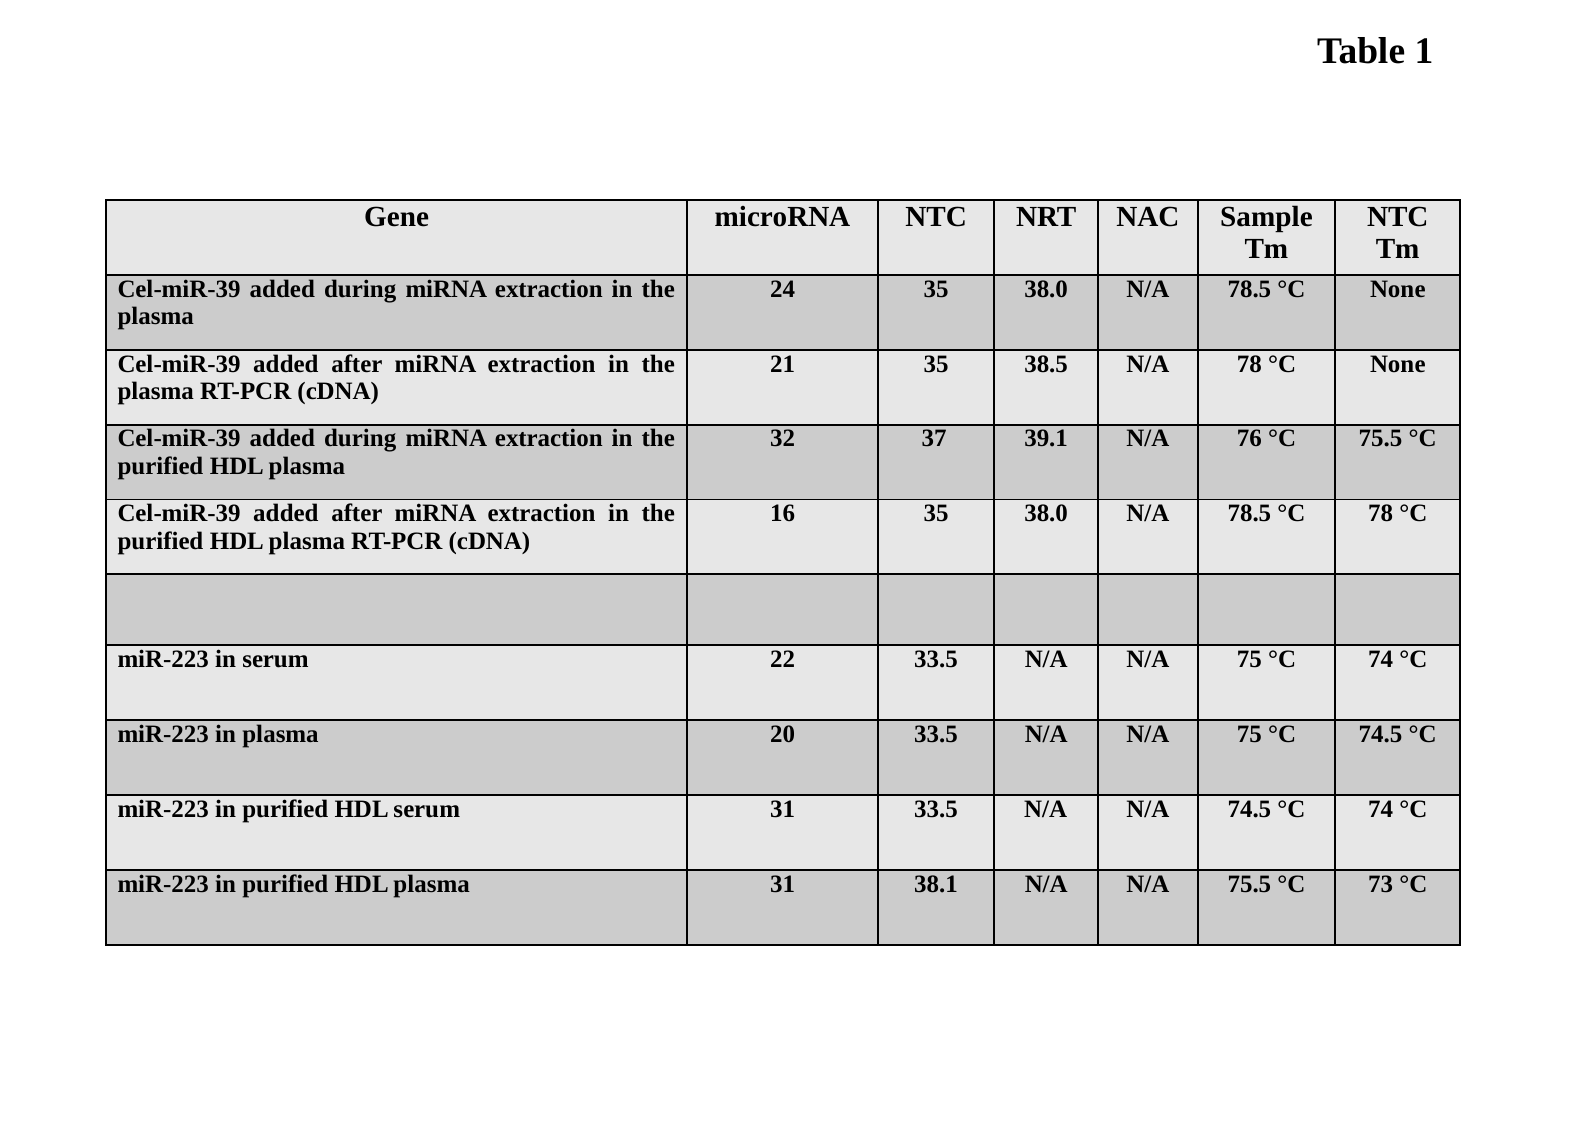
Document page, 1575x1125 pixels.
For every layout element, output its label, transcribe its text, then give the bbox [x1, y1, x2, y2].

table_cell 20 [688, 721, 877, 794]
table_cell 73 °C [1336, 871, 1459, 944]
table_cell 74.5 °C [1336, 721, 1459, 794]
table_cell 24 [688, 276, 877, 349]
table_cell 78.5 °C [1199, 500, 1334, 573]
table_cell [1336, 575, 1459, 644]
table_cell Cel-miR-39 added after miRNA extraction in the plasma RT-PCR (cDNA) [107, 351, 686, 424]
table_cell 37 [879, 426, 993, 499]
table_cell 39.1 [995, 426, 1097, 499]
table_cell 75 °C [1199, 646, 1334, 719]
table_cell [995, 575, 1097, 644]
table_cell N/A [995, 796, 1097, 869]
table_cell 33.5 [879, 721, 993, 794]
table_cell N/A [1099, 426, 1197, 499]
table_header microRNA [688, 201, 877, 274]
table_cell N/A [1099, 276, 1197, 349]
title Table 1 [1279, 0, 1472, 97]
table_cell 74.5 °C [1199, 796, 1334, 869]
table_header Gene [107, 201, 686, 274]
table_cell 75.5 °C [1336, 426, 1459, 499]
table_cell 75 °C [1199, 721, 1334, 794]
table_cell 78.5 °C [1199, 276, 1334, 349]
table_header Sample Tm [1199, 201, 1334, 274]
table_header NTC Tm [1336, 201, 1459, 274]
table_cell [879, 575, 993, 644]
table_cell 38.0 [995, 500, 1097, 573]
table_cell N/A [995, 721, 1097, 794]
table_cell 78 °C [1199, 351, 1334, 424]
table_cell miR-223 in purified HDL plasma [107, 871, 686, 944]
table_cell N/A [1099, 796, 1197, 869]
table_cell [107, 575, 686, 644]
table_cell Cel-miR-39 added after miRNA extraction in the purified HDL plasma RT-PCR (cDNA) [107, 500, 686, 573]
table_cell miR-223 in purified HDL serum [107, 796, 686, 869]
table_header NRT [995, 201, 1097, 274]
table_cell [1199, 575, 1334, 644]
table_cell None [1336, 276, 1459, 349]
table_cell 76 °C [1199, 426, 1334, 499]
table_cell N/A [1099, 646, 1197, 719]
table_cell 31 [688, 871, 877, 944]
table_cell N/A [1099, 500, 1197, 573]
table_cell 32 [688, 426, 877, 499]
table_cell 35 [879, 500, 993, 573]
table_cell 74 °C [1336, 796, 1459, 869]
table_cell None [1336, 351, 1459, 424]
table_cell 33.5 [879, 646, 993, 719]
table_cell 21 [688, 351, 877, 424]
table_cell Cel-miR-39 added during miRNA extraction in the purified HDL plasma [107, 426, 686, 499]
table_cell 38.1 [879, 871, 993, 944]
table_cell 74 °C [1336, 646, 1459, 719]
table_cell 35 [879, 351, 993, 424]
table_cell N/A [1099, 351, 1197, 424]
table_header NAC [1099, 201, 1197, 274]
table_cell Cel-miR-39 added during miRNA extraction in the plasma [107, 276, 686, 349]
table_cell 38.5 [995, 351, 1097, 424]
table_cell N/A [995, 871, 1097, 944]
table_cell N/A [1099, 721, 1197, 794]
table_cell [688, 575, 877, 644]
table_cell N/A [995, 646, 1097, 719]
table_cell 38.0 [995, 276, 1097, 349]
table_cell 78 °C [1336, 500, 1459, 573]
table_cell 31 [688, 796, 877, 869]
table_cell 33.5 [879, 796, 993, 869]
table_cell 75.5 °C [1199, 871, 1334, 944]
table_cell 16 [688, 500, 877, 573]
table_cell 22 [688, 646, 877, 719]
table_cell miR-223 in serum [107, 646, 686, 719]
table_cell 35 [879, 276, 993, 349]
table_cell [1099, 575, 1197, 644]
table_header NTC [879, 201, 993, 274]
table_cell N/A [1099, 871, 1197, 944]
table_cell miR-223 in plasma [107, 721, 686, 794]
